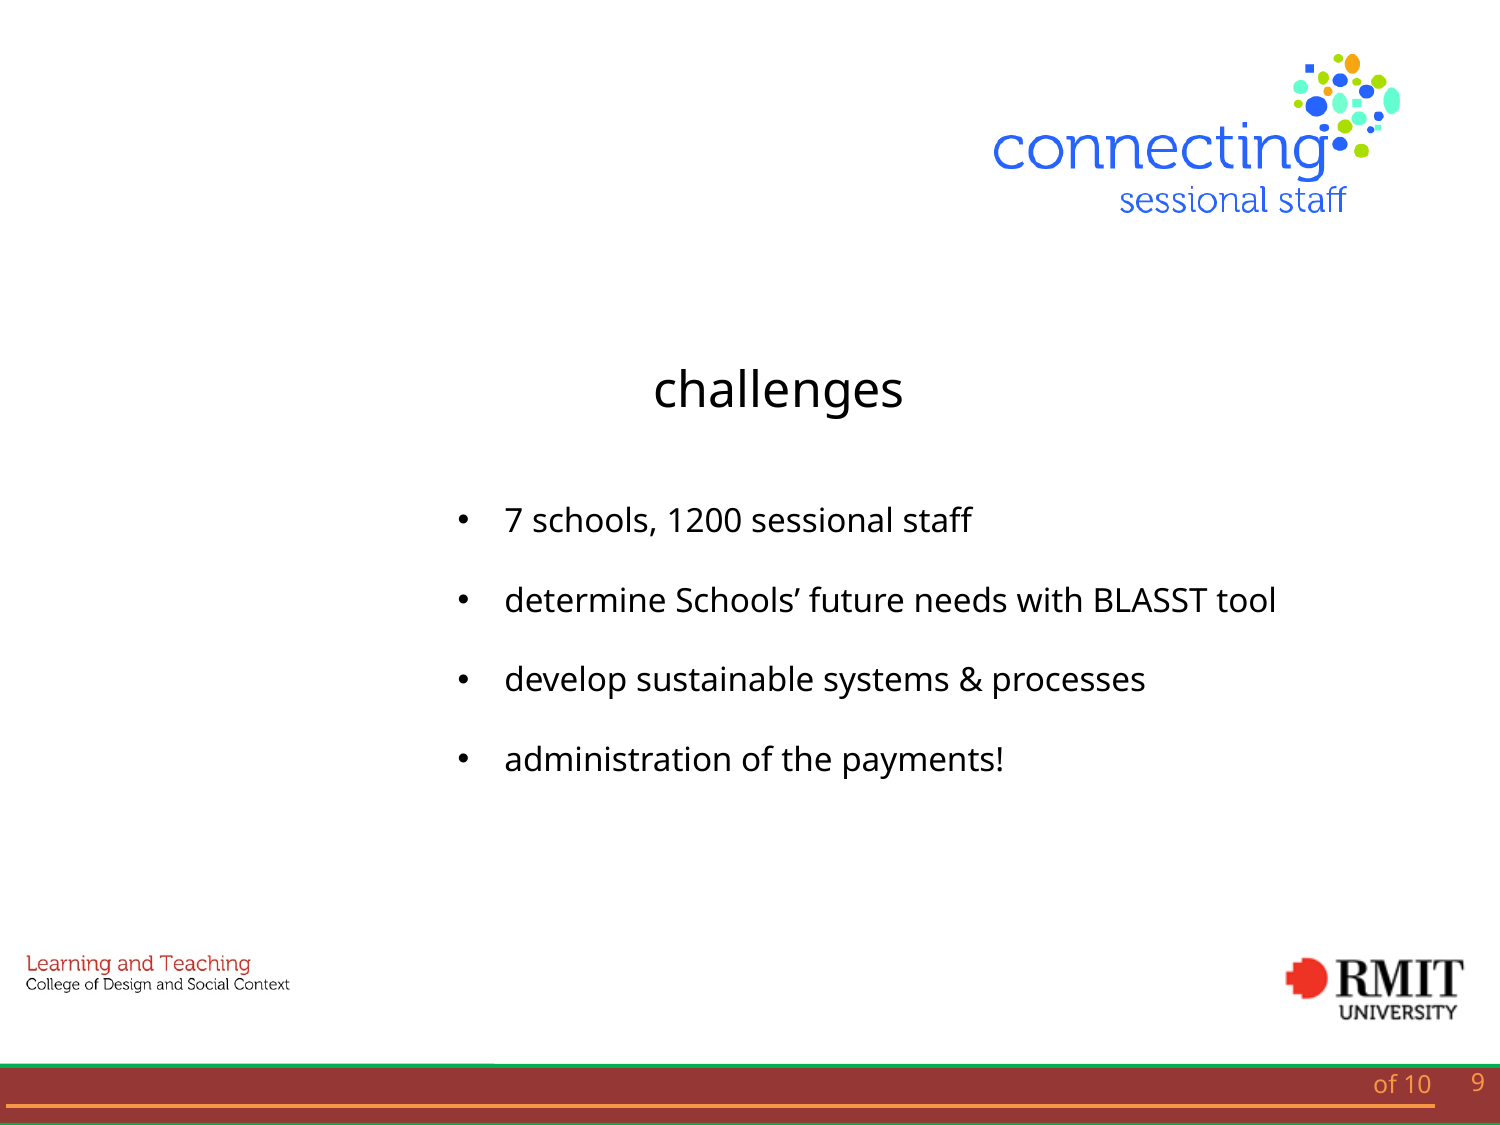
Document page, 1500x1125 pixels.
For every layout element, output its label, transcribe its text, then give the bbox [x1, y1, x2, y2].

picture [1281, 951, 1473, 1026]
text_box [0, 1063, 1500, 1125]
text_box 7 schools, 1200 sessional staff determine Schools’ future needs with BLASST tool develop sustainable systems & processes administration of the payments! [442, 491, 1329, 961]
picture [991, 54, 1400, 221]
picture [0, 928, 302, 1030]
text_box of 10 [1316, 1050, 1447, 1118]
slide_number 9 [1447, 1050, 1500, 1118]
text_box challenges [639, 349, 920, 425]
